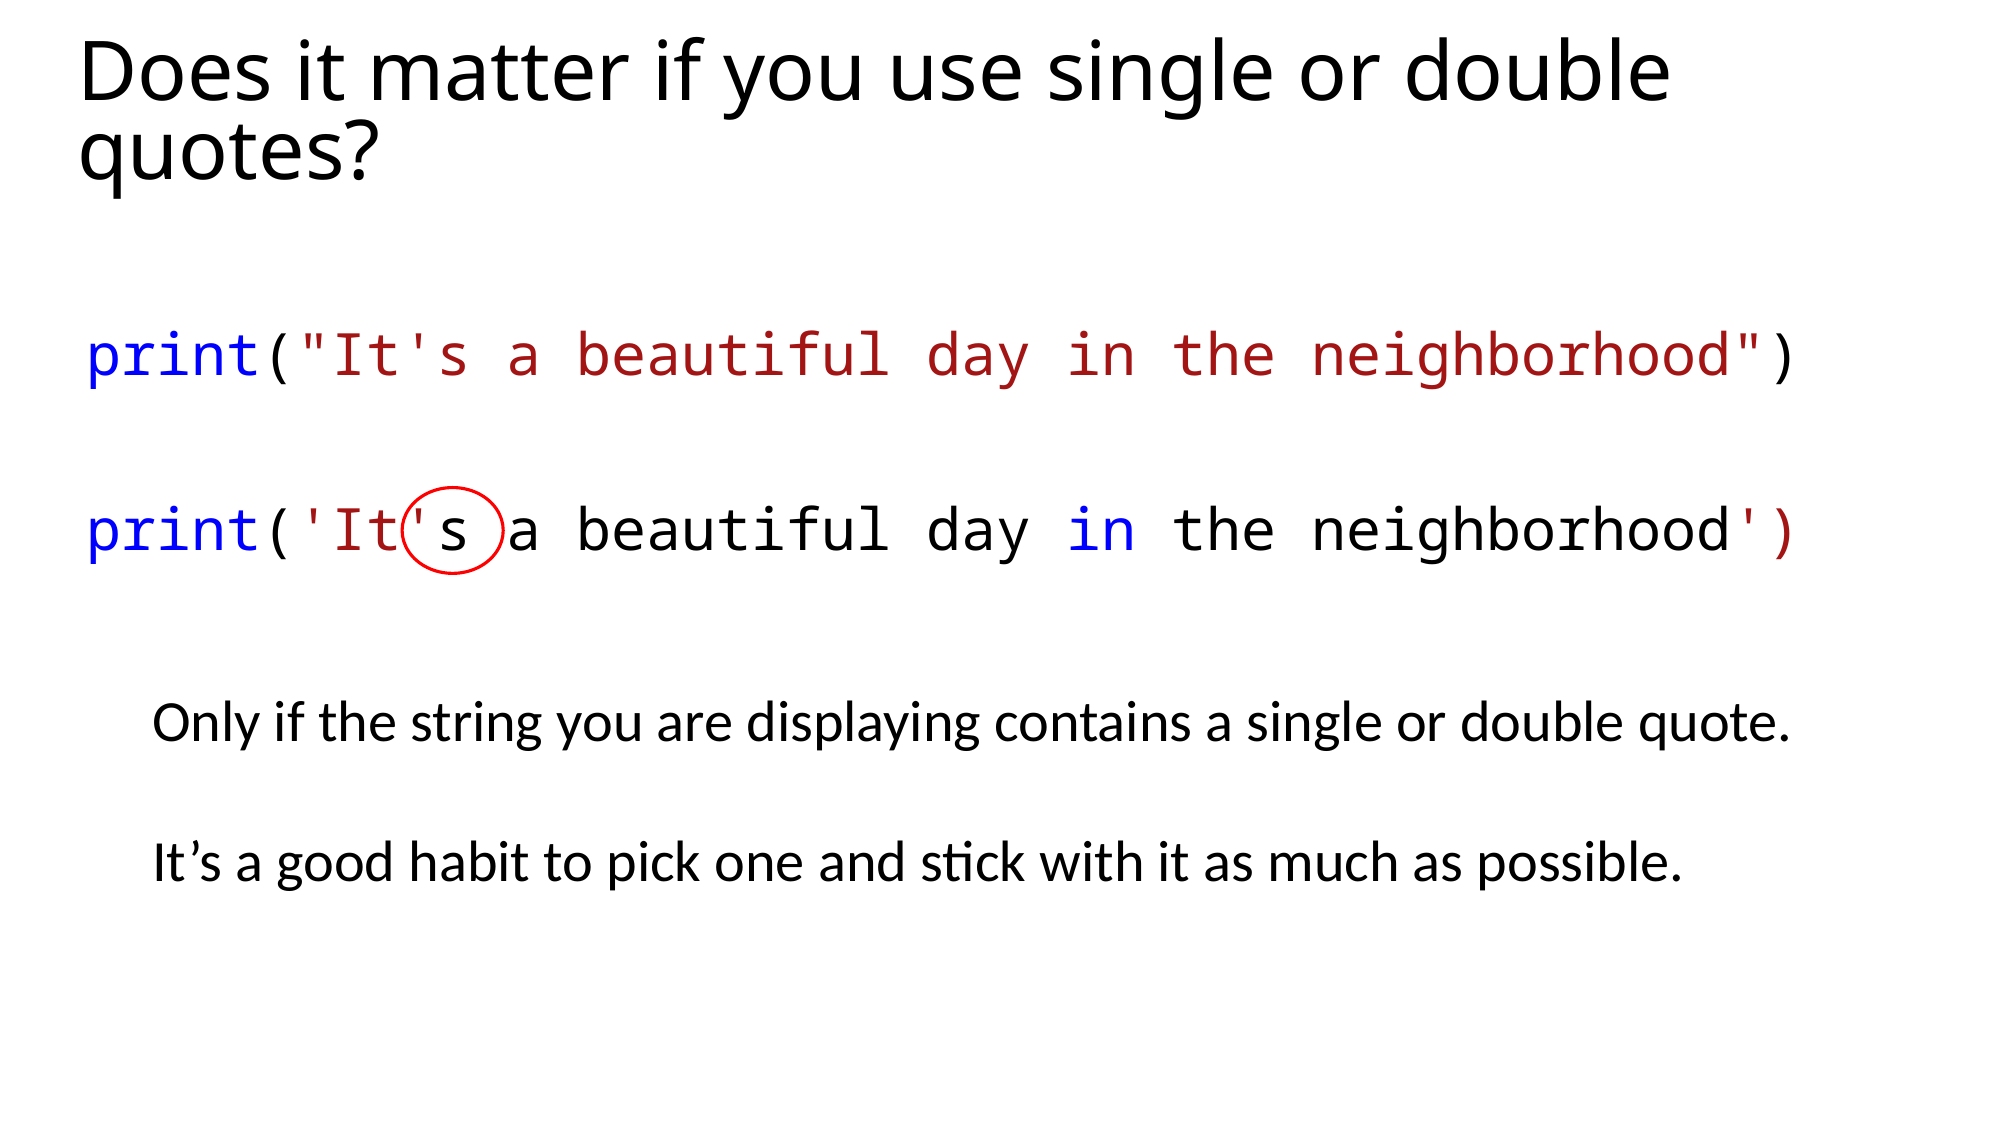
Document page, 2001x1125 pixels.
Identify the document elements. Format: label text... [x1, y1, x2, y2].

text_box print('It's a beautiful day in the neighborhood') [461, 485, 1852, 570]
title Does it matter if you use single or double quotes? [62, 29, 1953, 205]
text_box print("It's a beautiful day in the neighborhood") [71, 309, 1852, 395]
text_box print('It's a beautiful day in the neighborhood') [71, 485, 444, 570]
text_box [400, 485, 506, 576]
text_box Only if the string you are displaying contains a single or double quote. It’s a good habit to pick one and stick with it as much as possible. [137, 675, 1863, 901]
